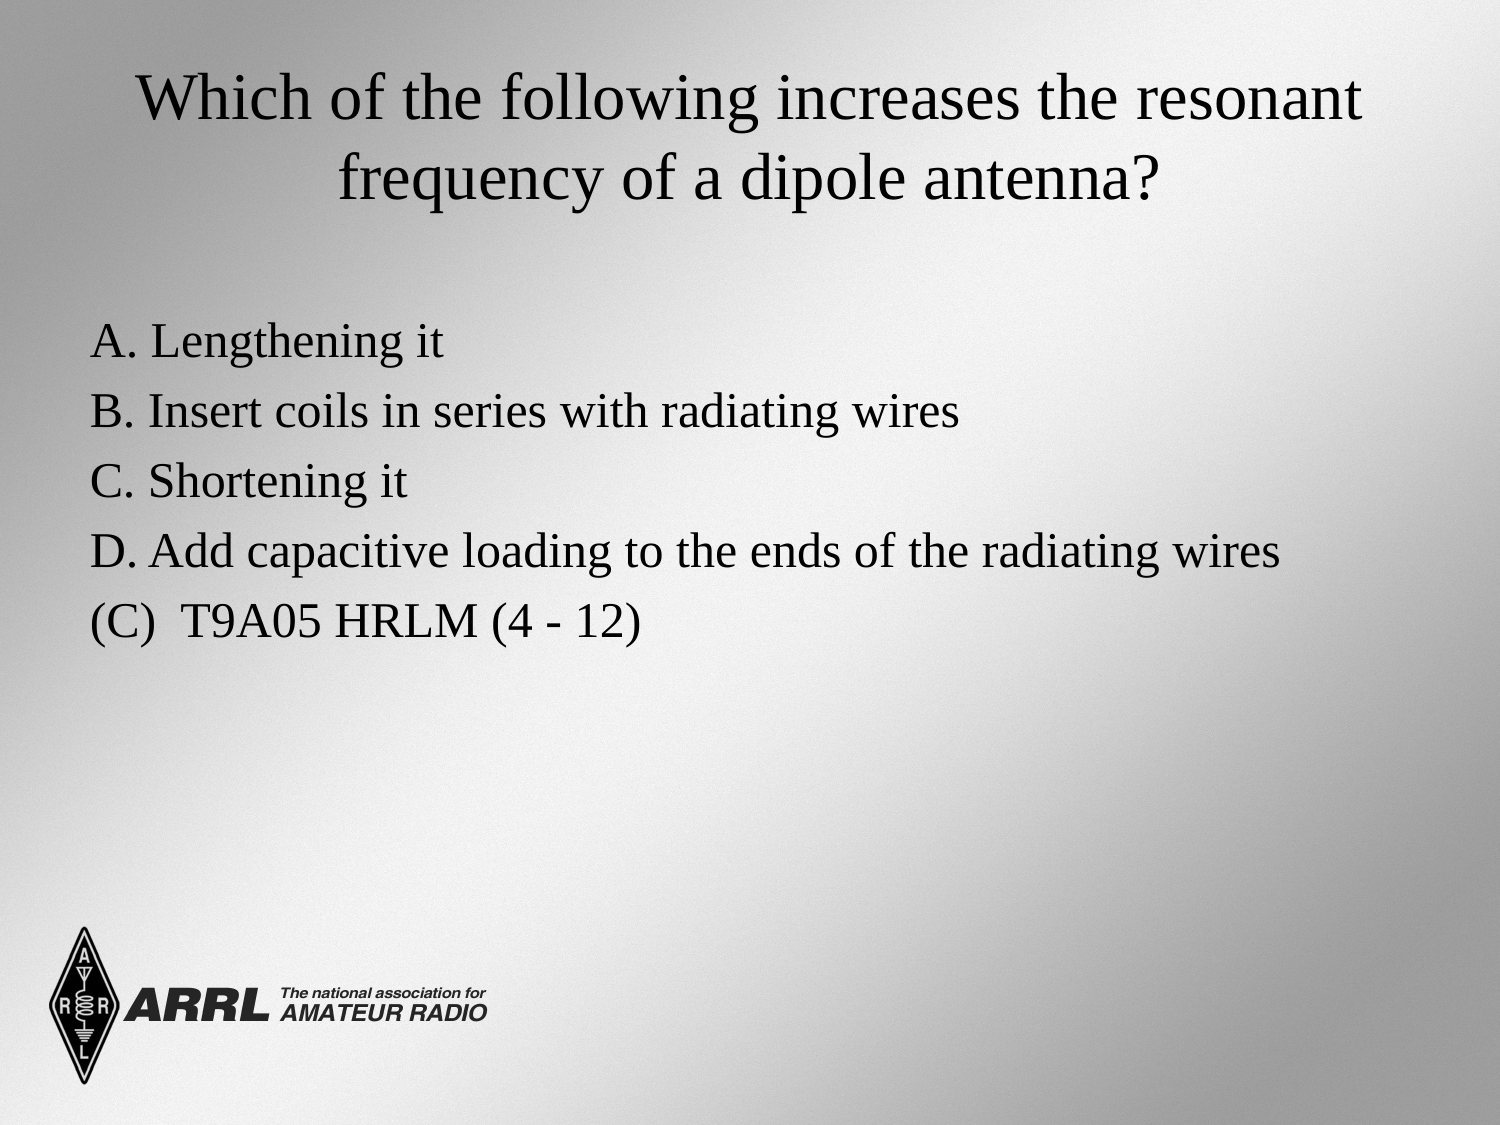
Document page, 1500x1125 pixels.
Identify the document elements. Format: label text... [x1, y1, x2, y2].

title Which of the following increases the resonant frequency of a dipole antenna? [75, 45, 1425, 233]
picture [0, 0, 1500, 1125]
list A. Lengthening it B. Insert coils in series with radiating wires C. Shortening it D. Add capacitive loading to the ends of the radiating wires (C) T9A05 HRLM (4 - 12) [75, 299, 1425, 1005]
